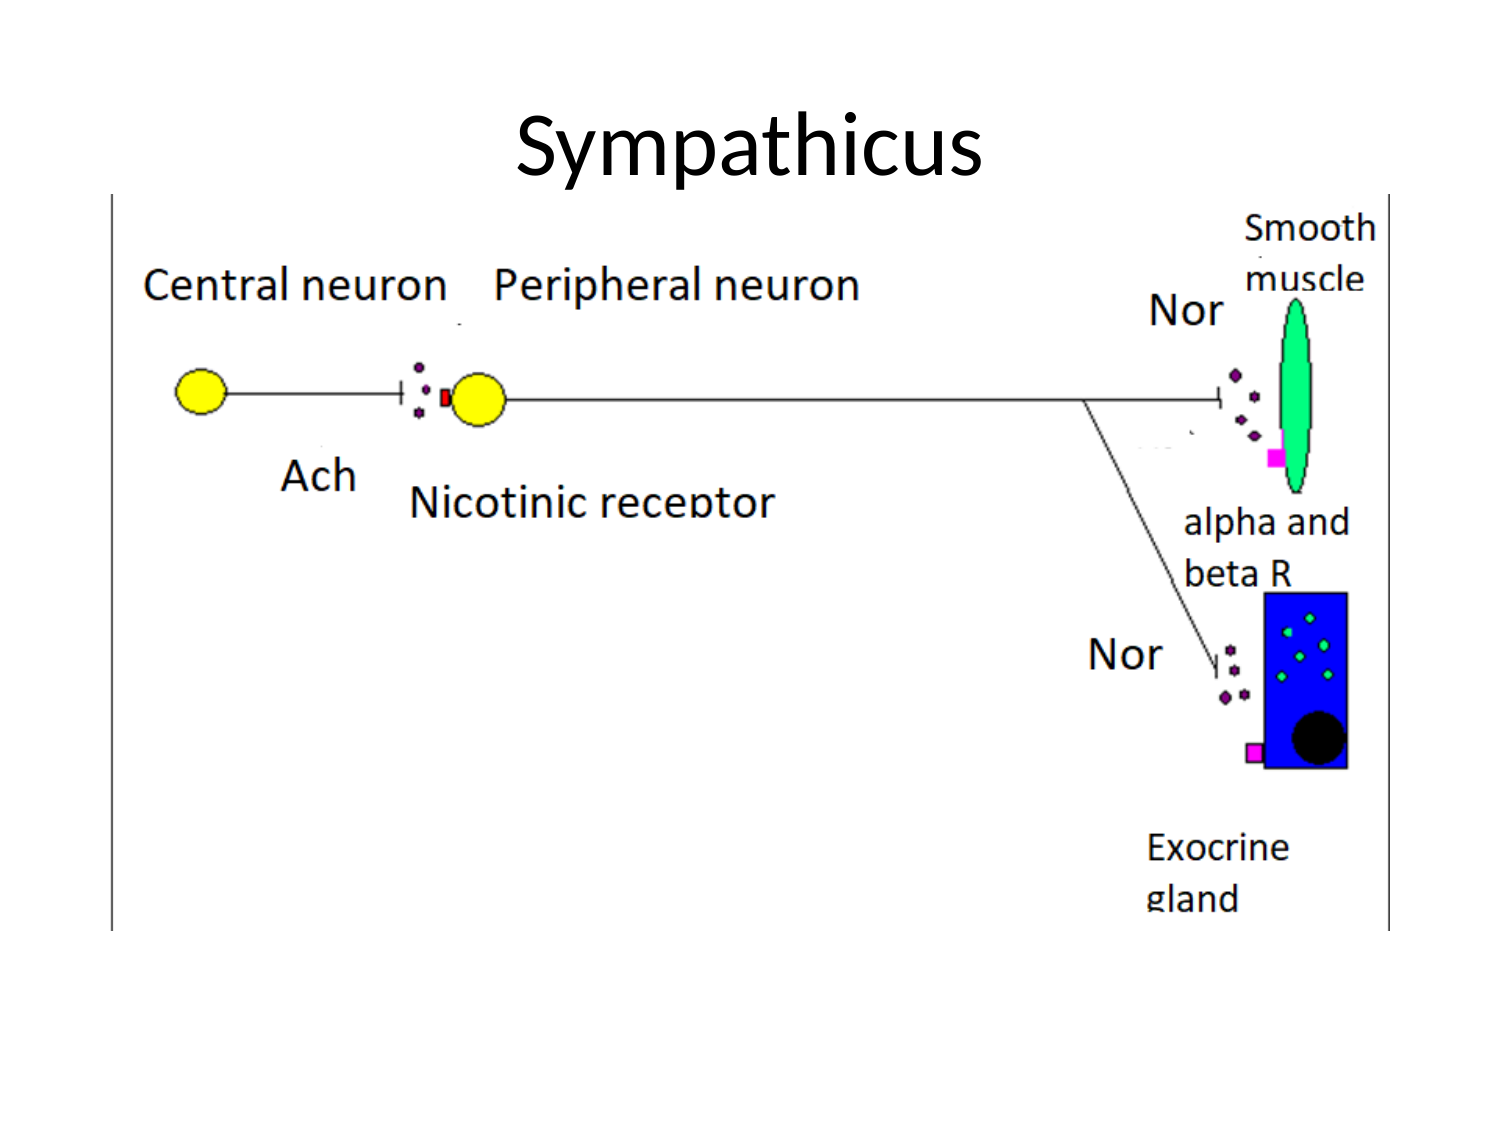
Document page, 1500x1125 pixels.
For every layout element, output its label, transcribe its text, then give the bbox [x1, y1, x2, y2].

picture [109, 194, 1391, 931]
title Sympathicus [75, 45, 1425, 233]
